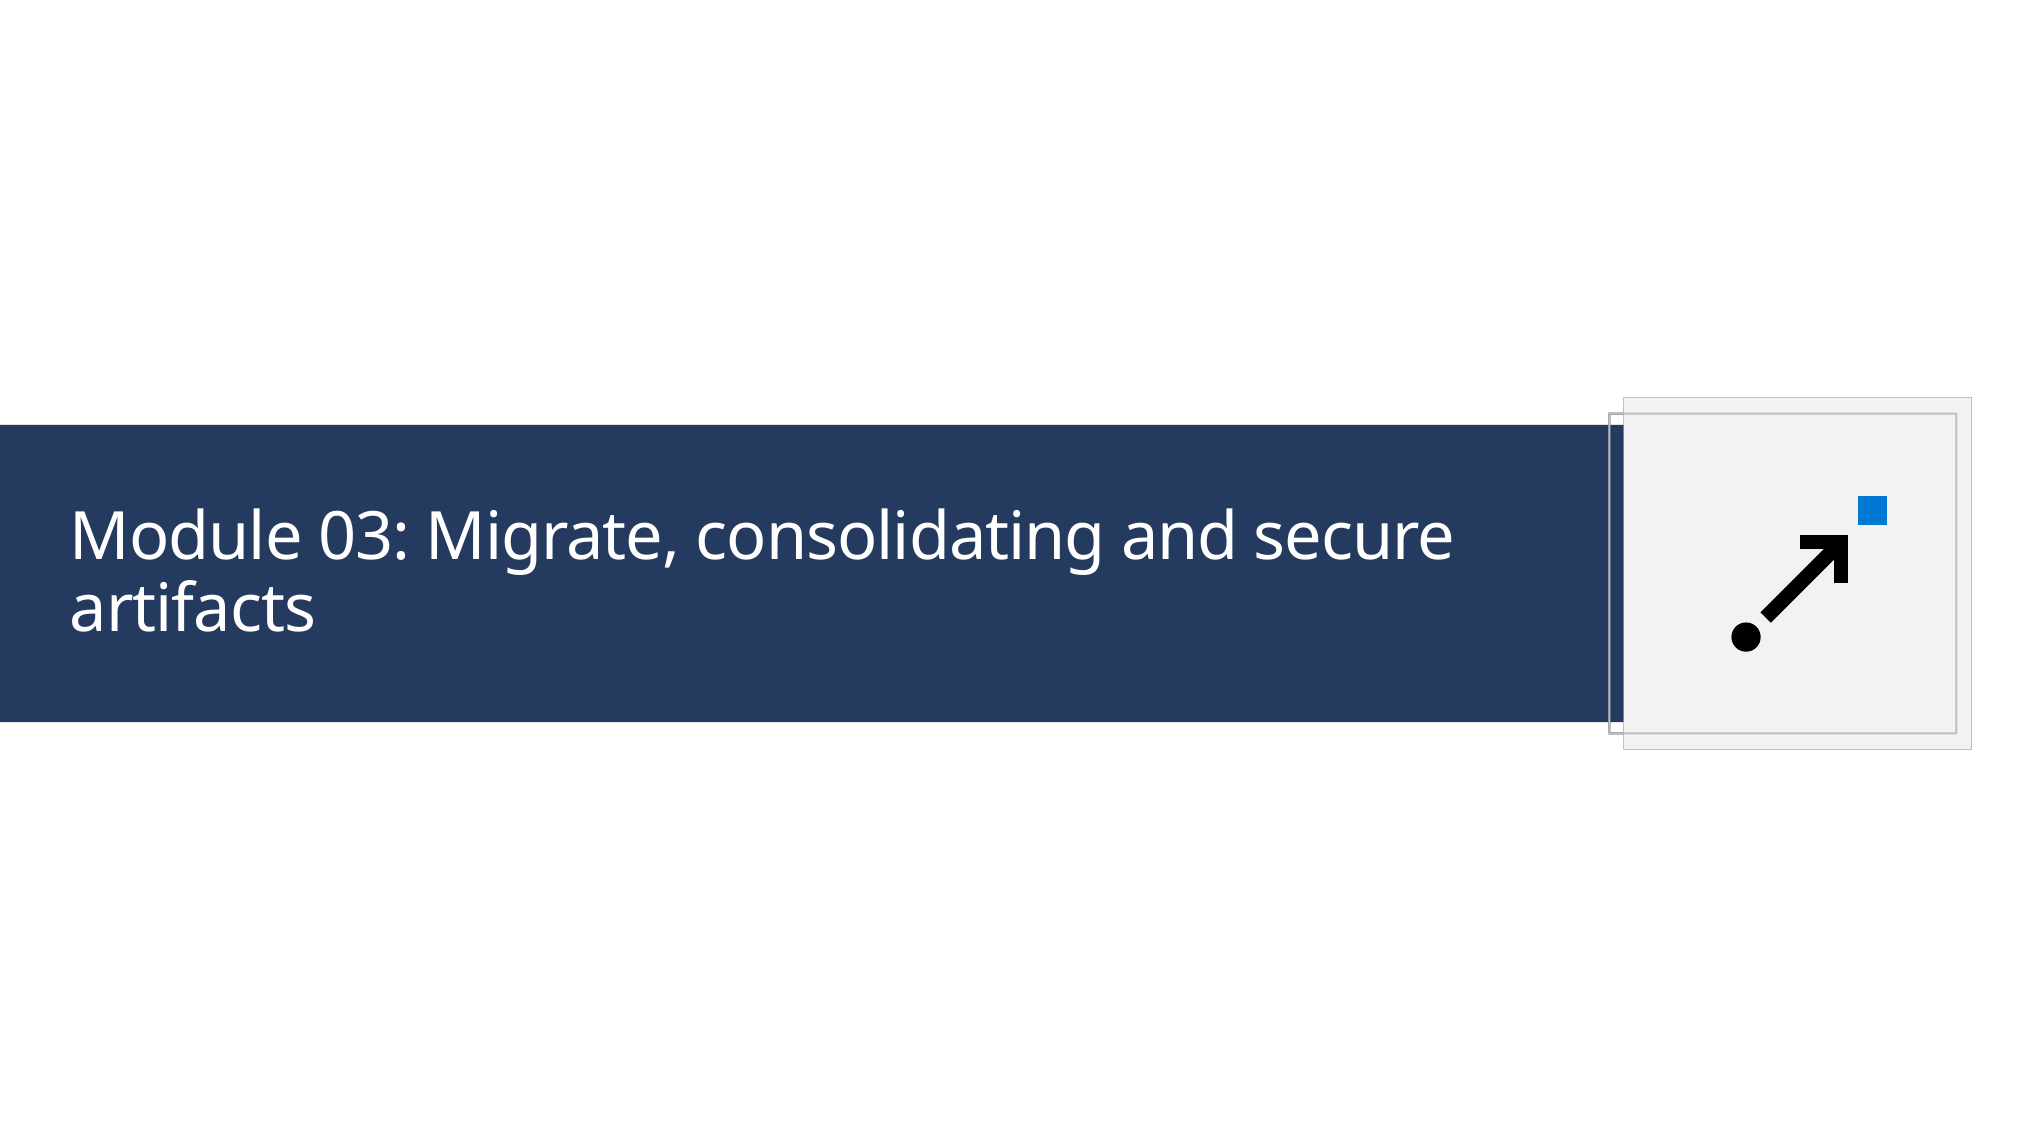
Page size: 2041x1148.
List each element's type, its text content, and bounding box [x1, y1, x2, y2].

picture [0, 0, 2041, 1148]
title Module 03: Migrate, consolidating and secure artifacts [70, 501, 1586, 647]
